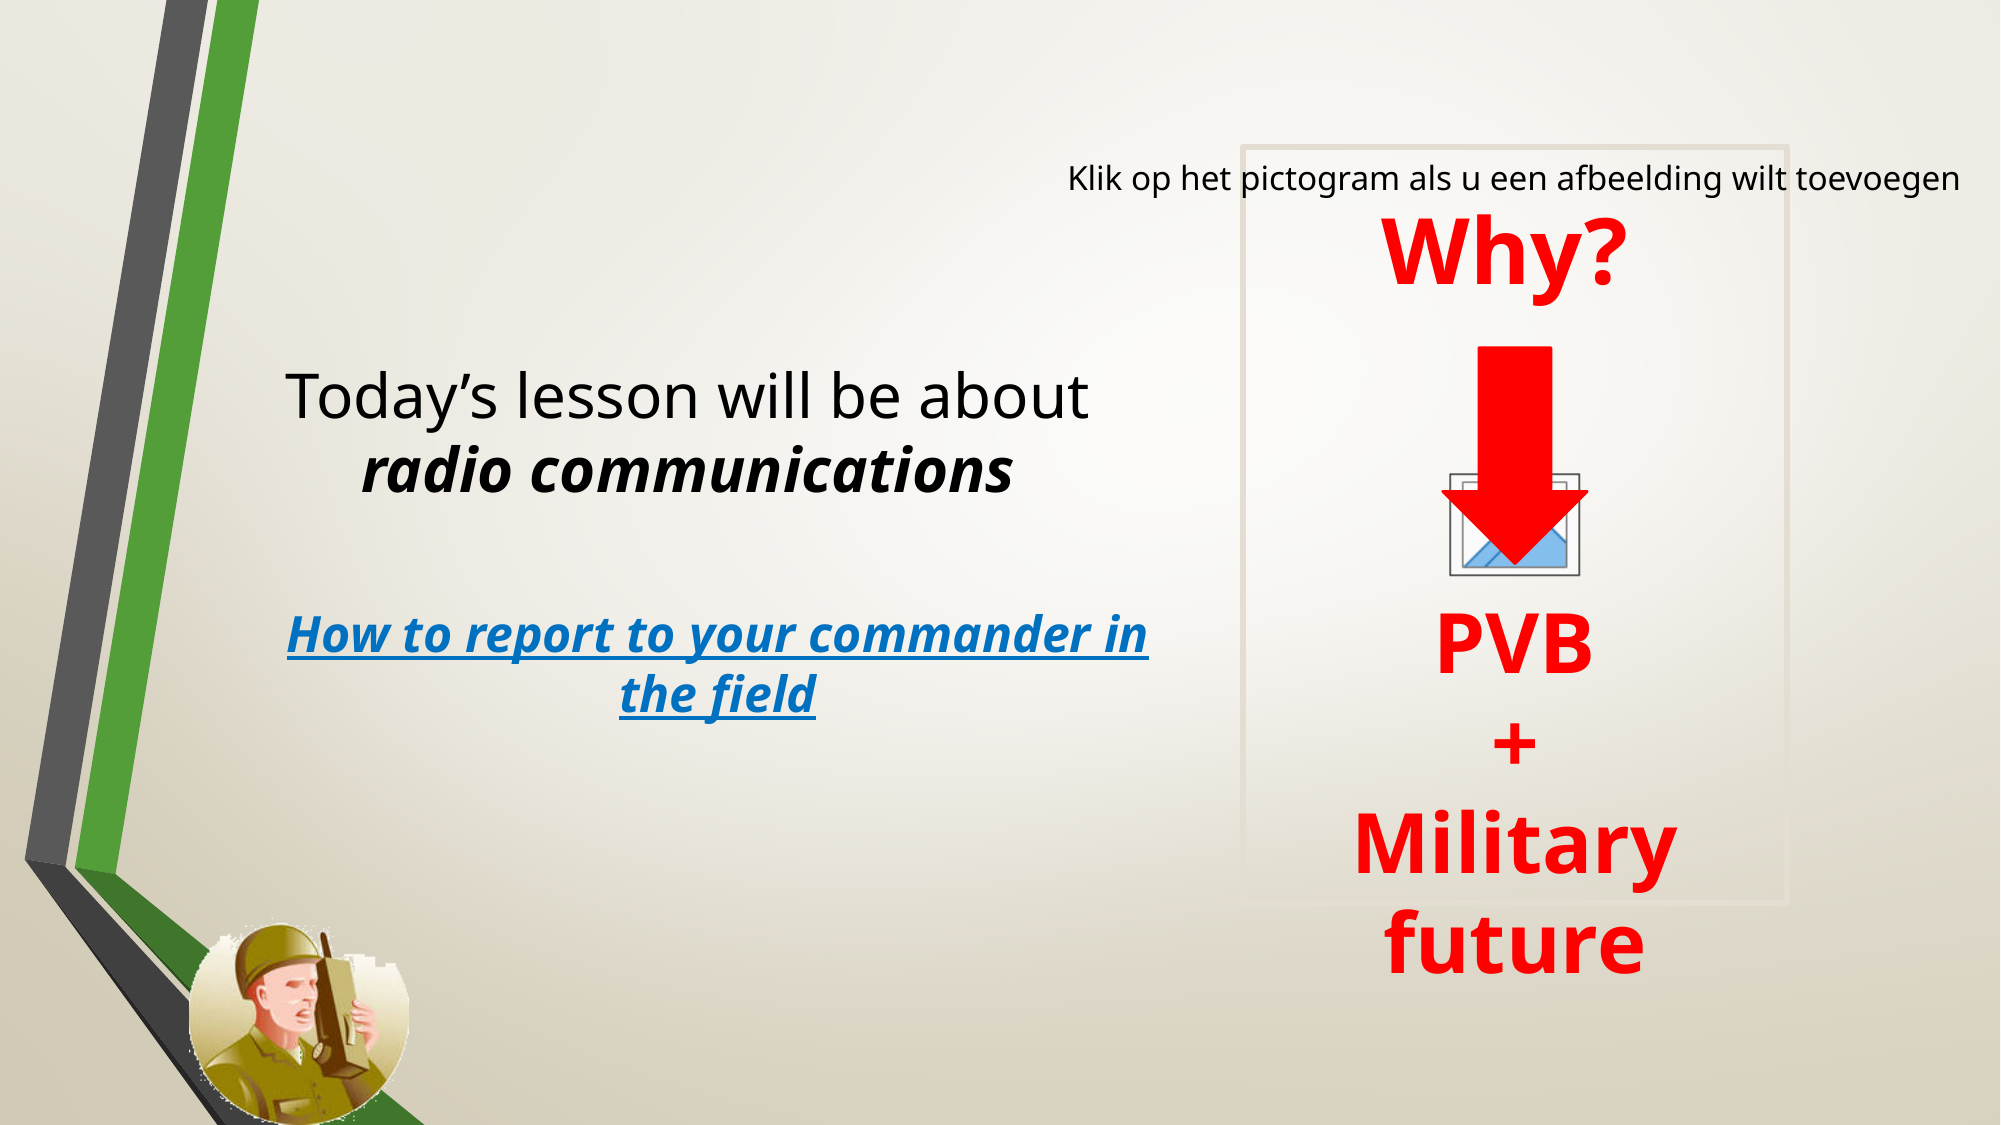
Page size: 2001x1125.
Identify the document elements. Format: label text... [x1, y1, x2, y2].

text_box PVB + Military future [1230, 583, 1799, 998]
picture [189, 905, 410, 1125]
title Today’s lesson will be about radio communications [243, 287, 1134, 512]
picture [1245, 149, 1785, 901]
list How to report to your commander in the field [243, 512, 1193, 813]
